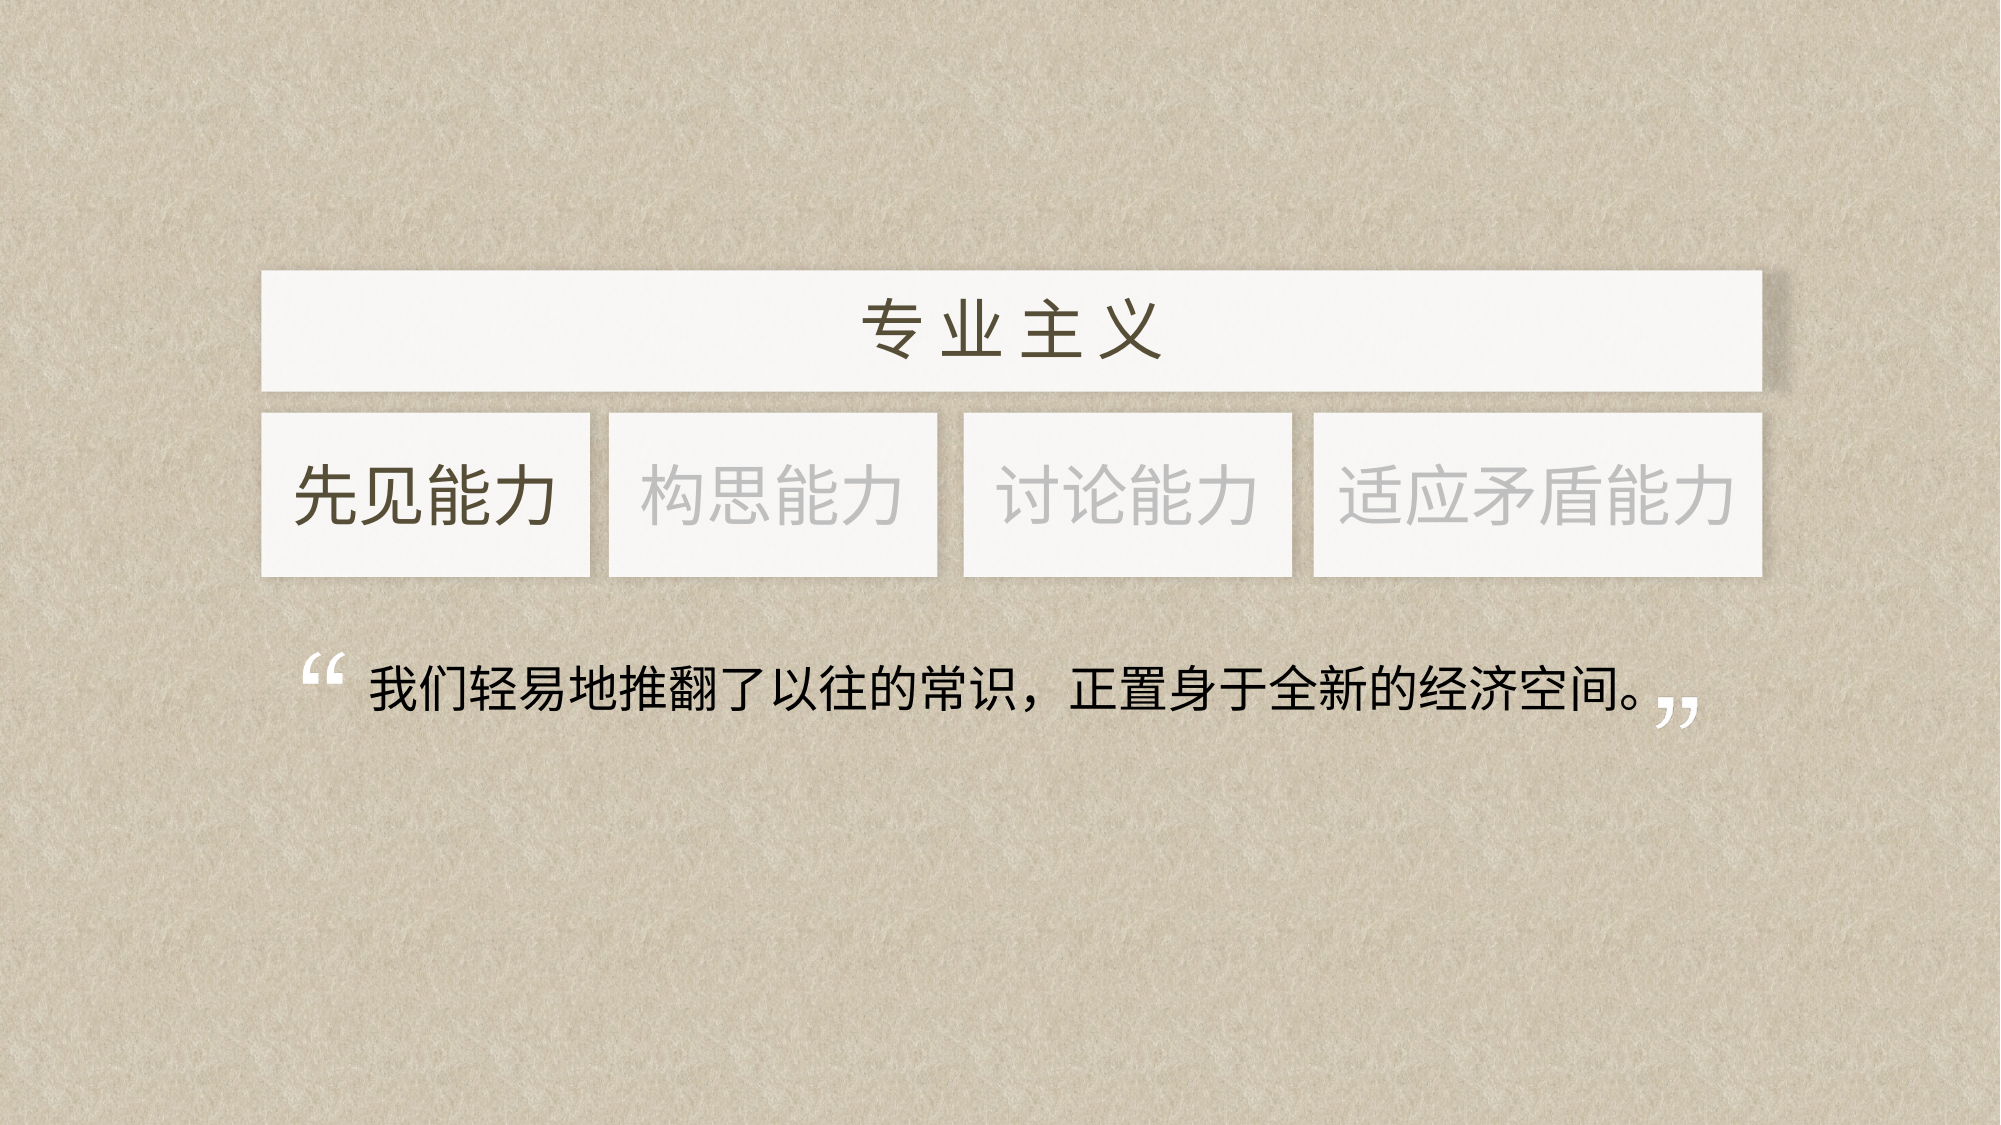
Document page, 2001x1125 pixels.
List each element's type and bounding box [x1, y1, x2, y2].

text_box [261, 270, 1763, 577]
text_box [297, 645, 1703, 735]
picture [0, 0, 2000, 1125]
